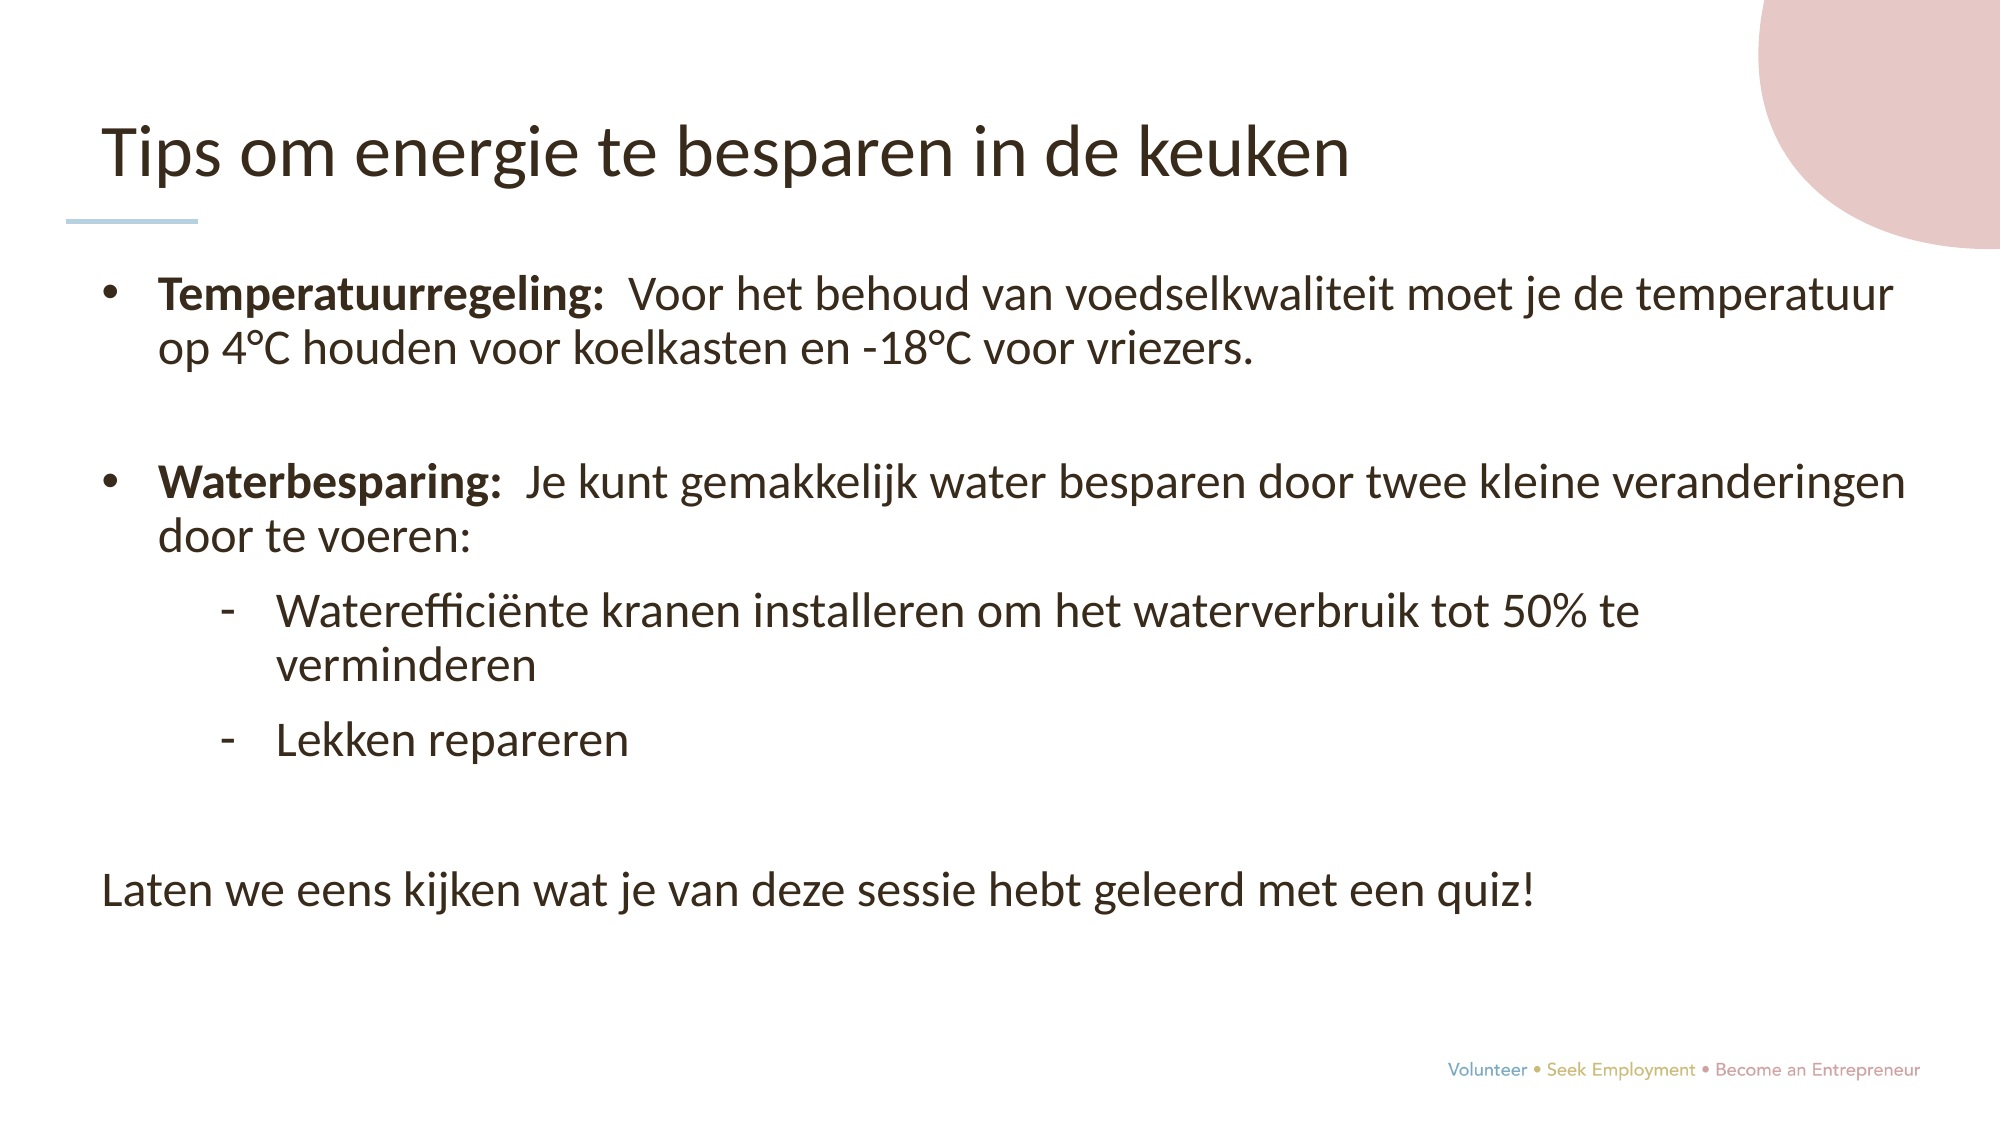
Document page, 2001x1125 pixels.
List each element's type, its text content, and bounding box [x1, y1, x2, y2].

text_box [66, 219, 198, 224]
picture [1418, 1046, 1971, 1103]
list Temperatuurregeling: Voor het behoud van voedselkwaliteit moet je de temperatuur op 4°C houden voor koelkasten en -18°C voor vriezers. Waterbesparing: Je kunt gemakkelijk water besparen door twee kleine veranderingen door te voeren: Waterefficiënte kranen installeren om het waterverbruik tot 50% te verminderen Lekken repareren Laten we eens kijken wat je van deze sessie hebt geleerd met een quiz! [86, 259, 1928, 973]
list Tips om energie te besparen in de keuken [86, 105, 1827, 201]
text_box [1758, 0, 2000, 250]
